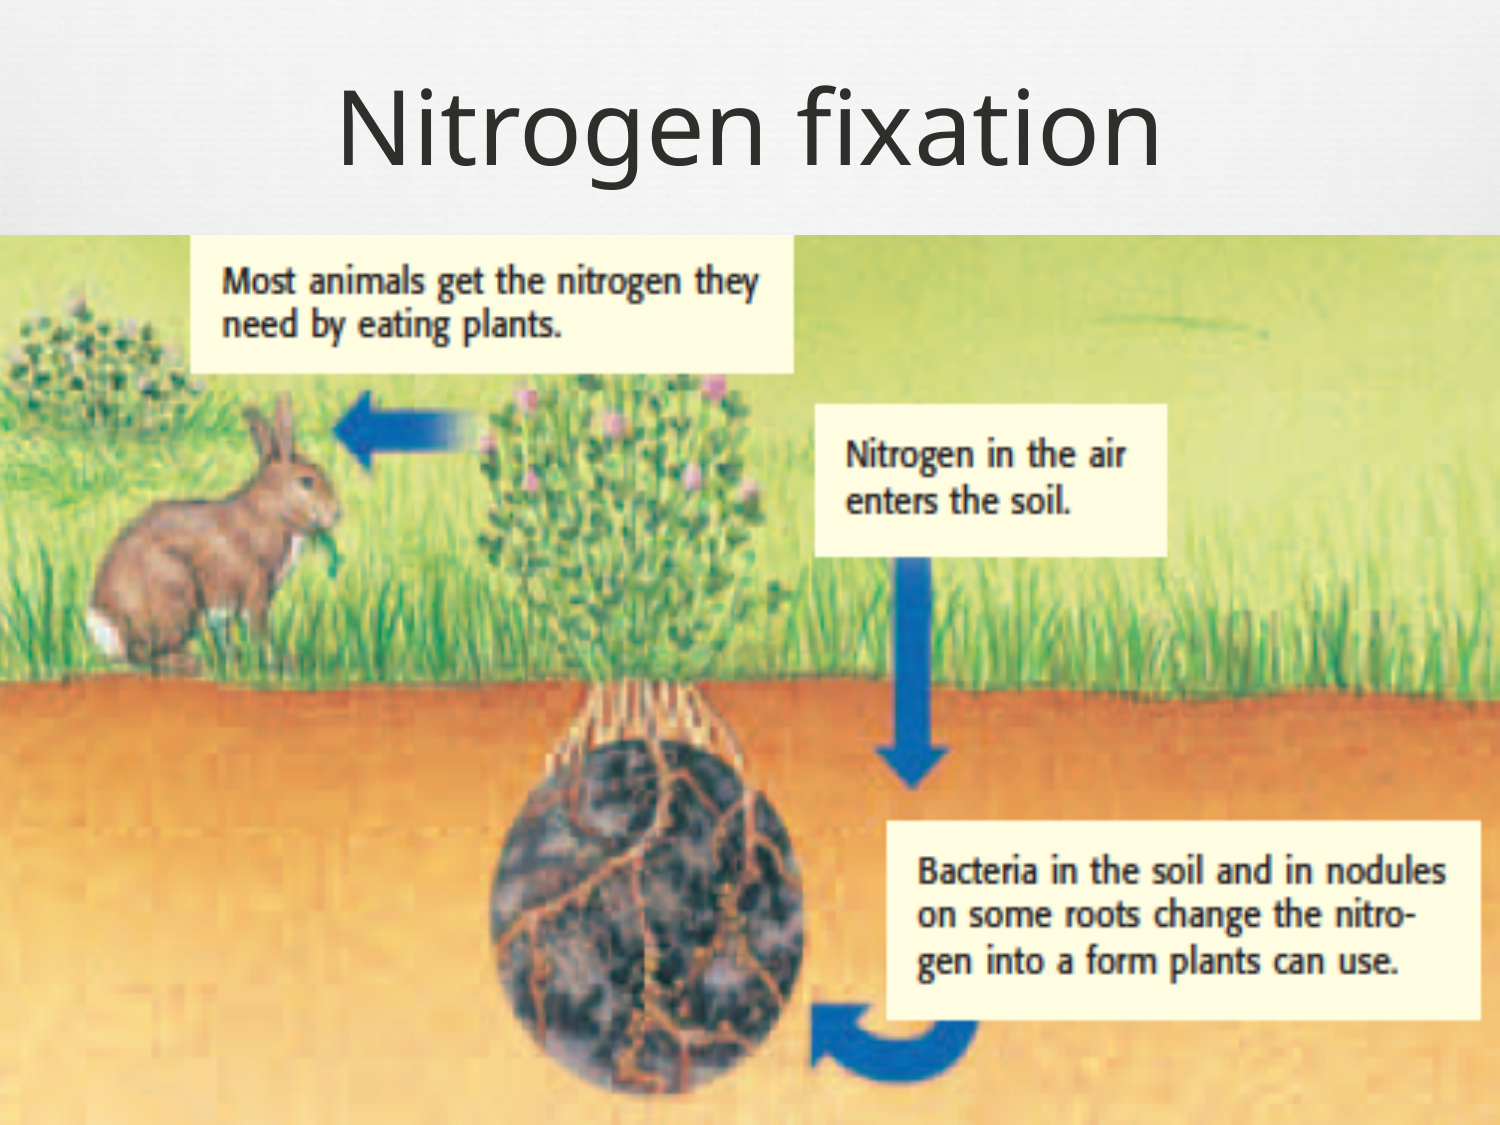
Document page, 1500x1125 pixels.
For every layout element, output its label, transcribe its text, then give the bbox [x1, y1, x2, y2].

picture [0, 235, 1500, 1125]
title Nitrogen fixation [112, 11, 1388, 234]
